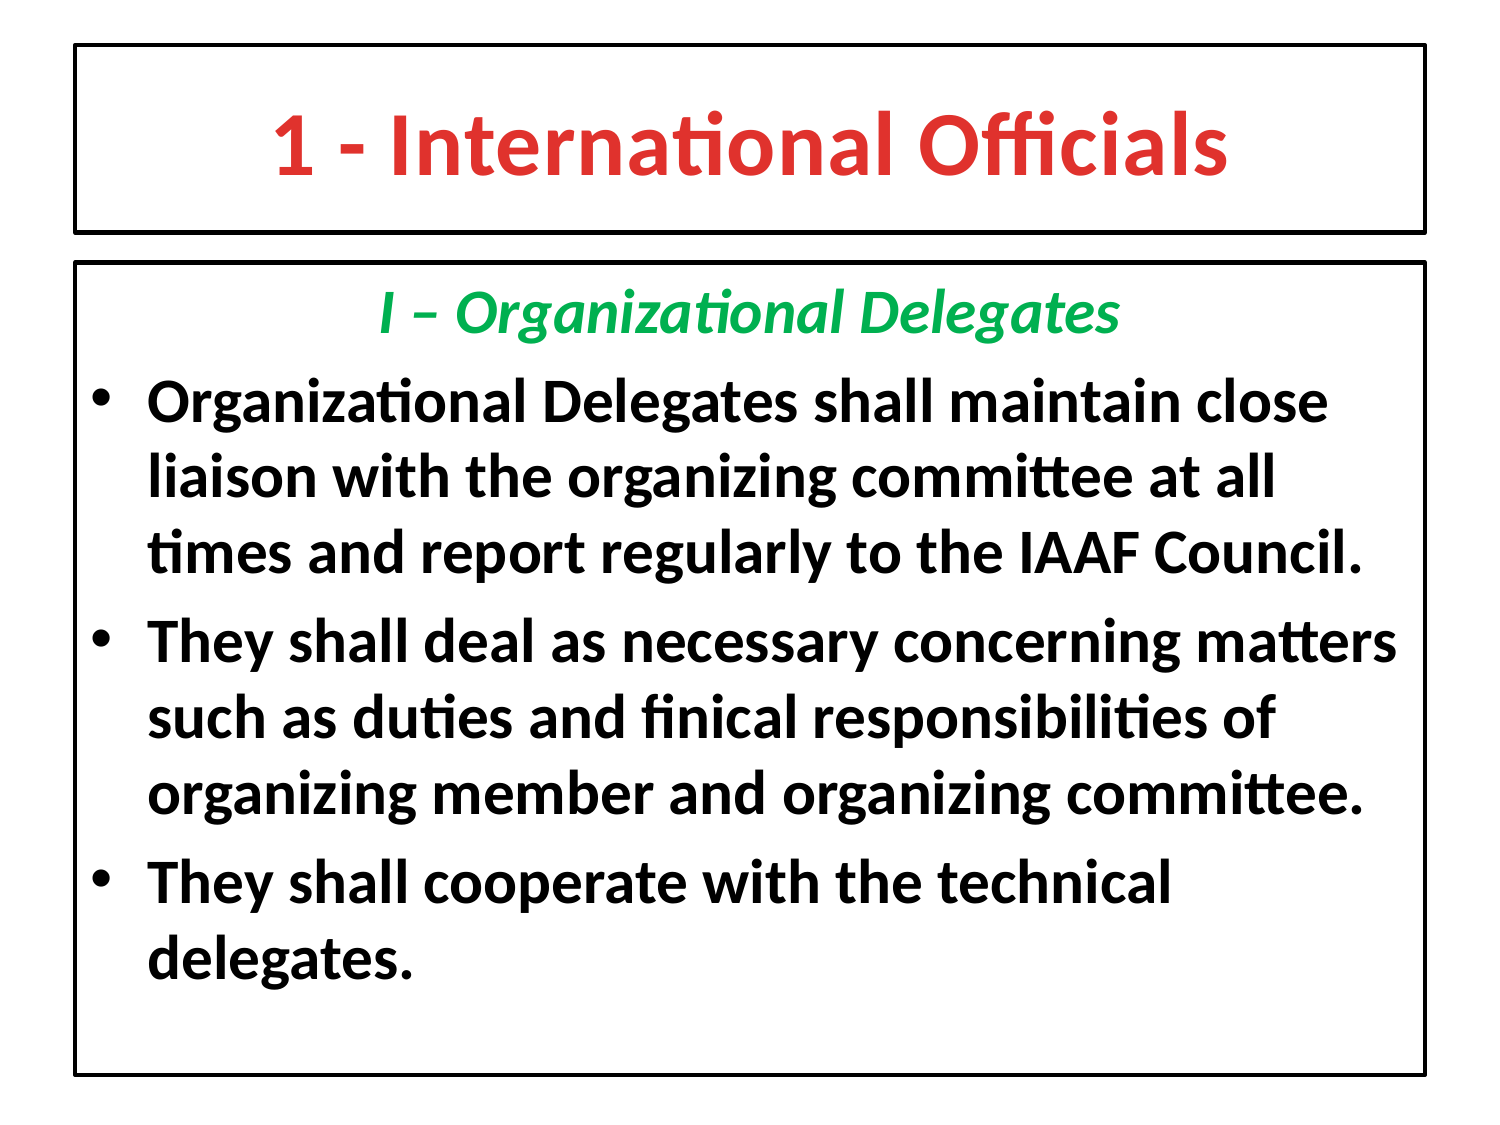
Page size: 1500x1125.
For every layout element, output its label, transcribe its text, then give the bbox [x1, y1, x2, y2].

list I – Organizational Delegates Organizational Delegates shall maintain close liaison with the organizing committee at all times and report regularly to the IAAF Council. They shall deal as necessary concerning matters such as duties and finical responsibilities of organizing member and organizing committee. They shall cooperate with the technical delegates. [73, 260, 1427, 1077]
title 1 - International Officials [73, 43, 1427, 235]
